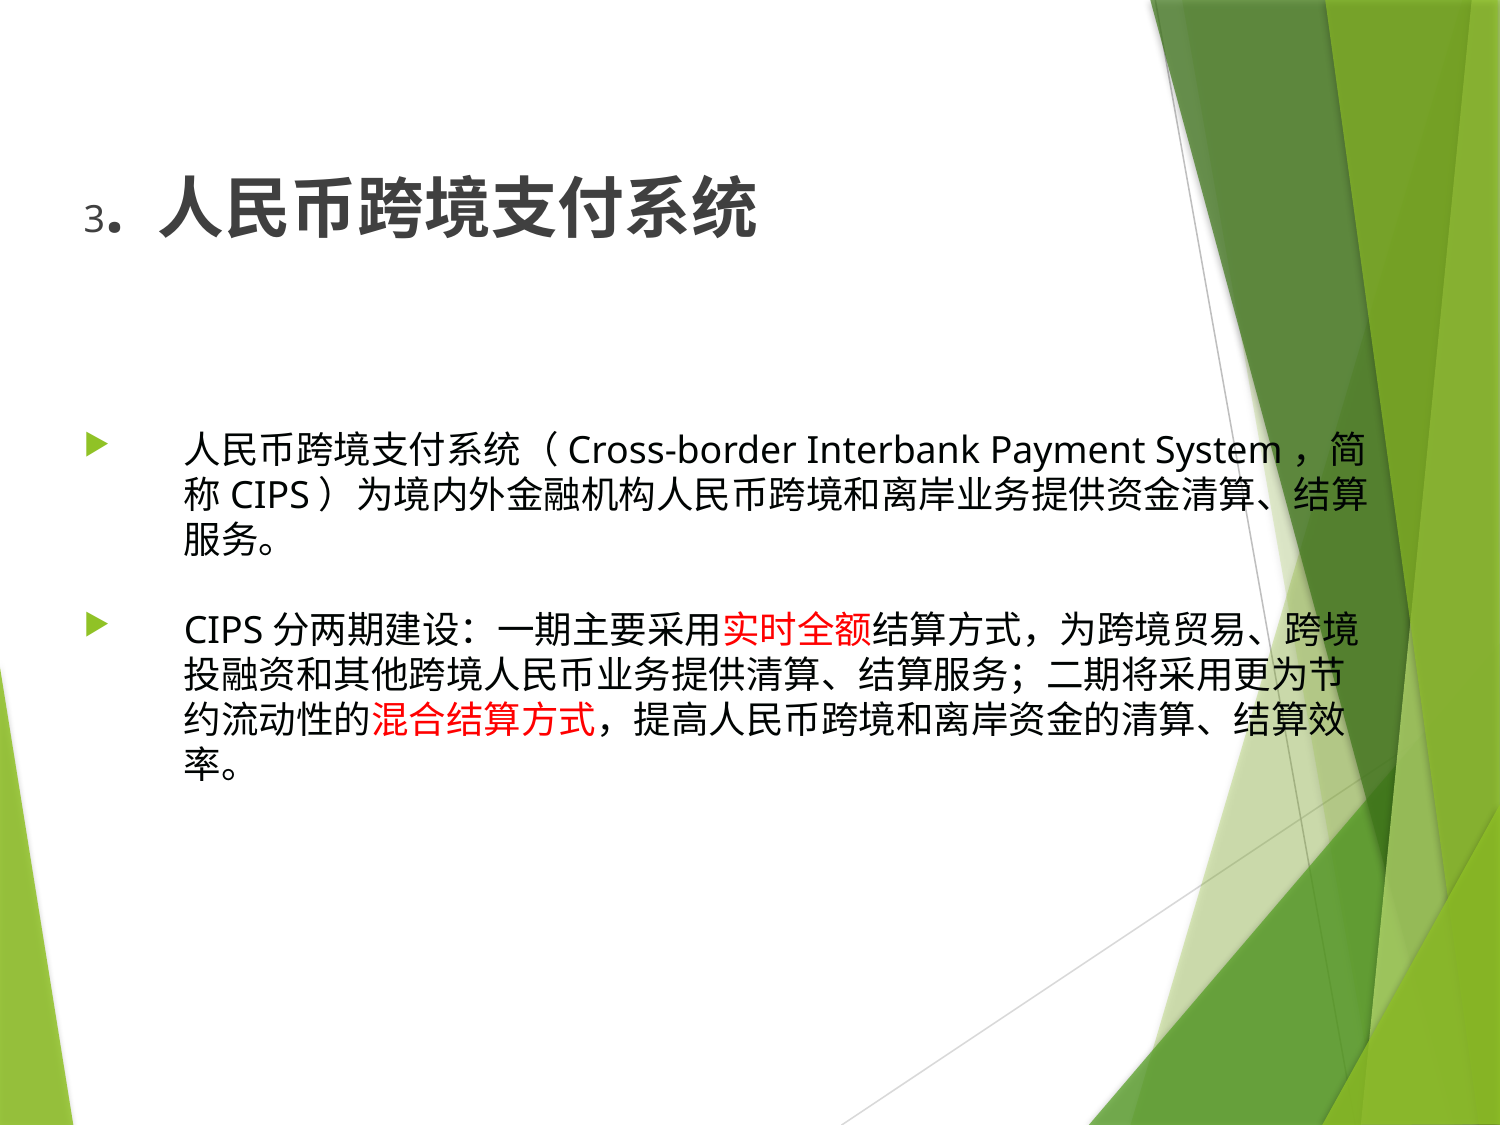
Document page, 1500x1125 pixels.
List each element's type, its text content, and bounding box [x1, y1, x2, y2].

list 3. 人民币跨境支付系统 人民币跨境支付系统（Cross-border Interbank Payment System，简称CIPS）为境内外金融机构人民币跨境和离岸业务提供资金清算、结算服务。 CIPS分两期建设：一期主要采用实时全额结算方式，为跨境贸易、跨境投融资和其他跨境人民币业务提供清算、结算服务；二期将采用更为节约流动性的混合结算方式，提高人民币跨境和离岸资金的清算、结算效率。 [68, 158, 1397, 1082]
